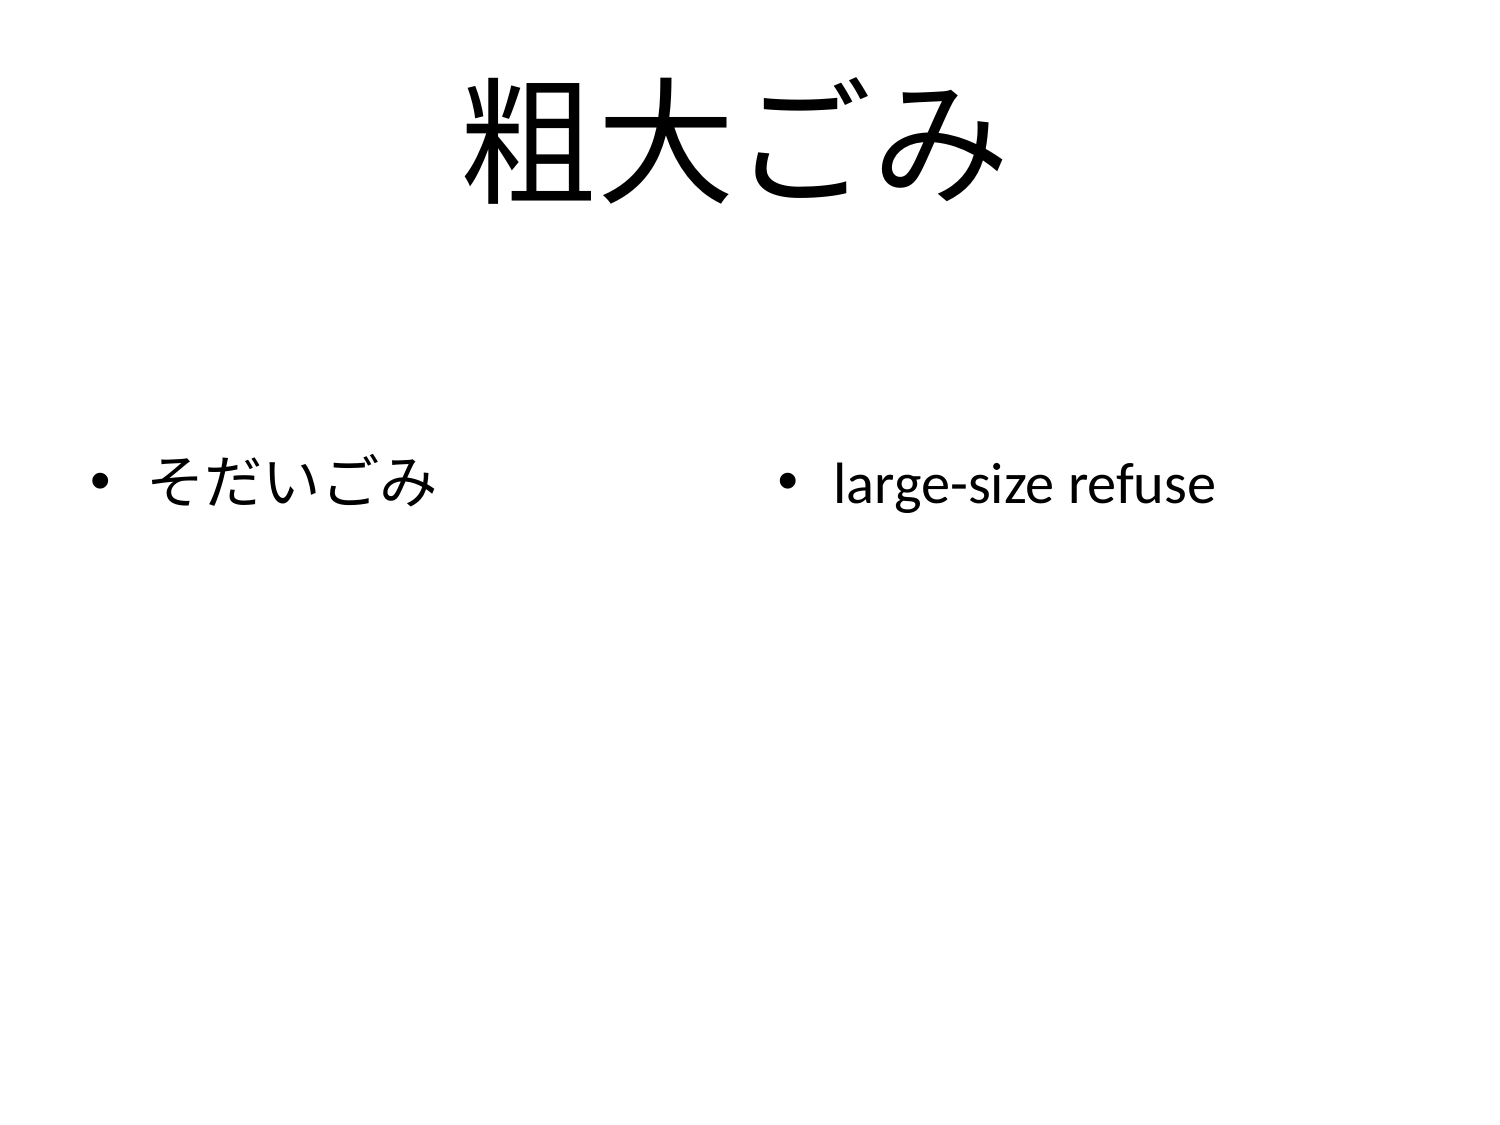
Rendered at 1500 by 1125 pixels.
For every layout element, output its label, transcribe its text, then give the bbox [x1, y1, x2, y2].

title 粗大ごみ [74, 44, 1426, 233]
list large-size refuse [762, 437, 1426, 1006]
list そだいごみ [74, 437, 738, 1006]
